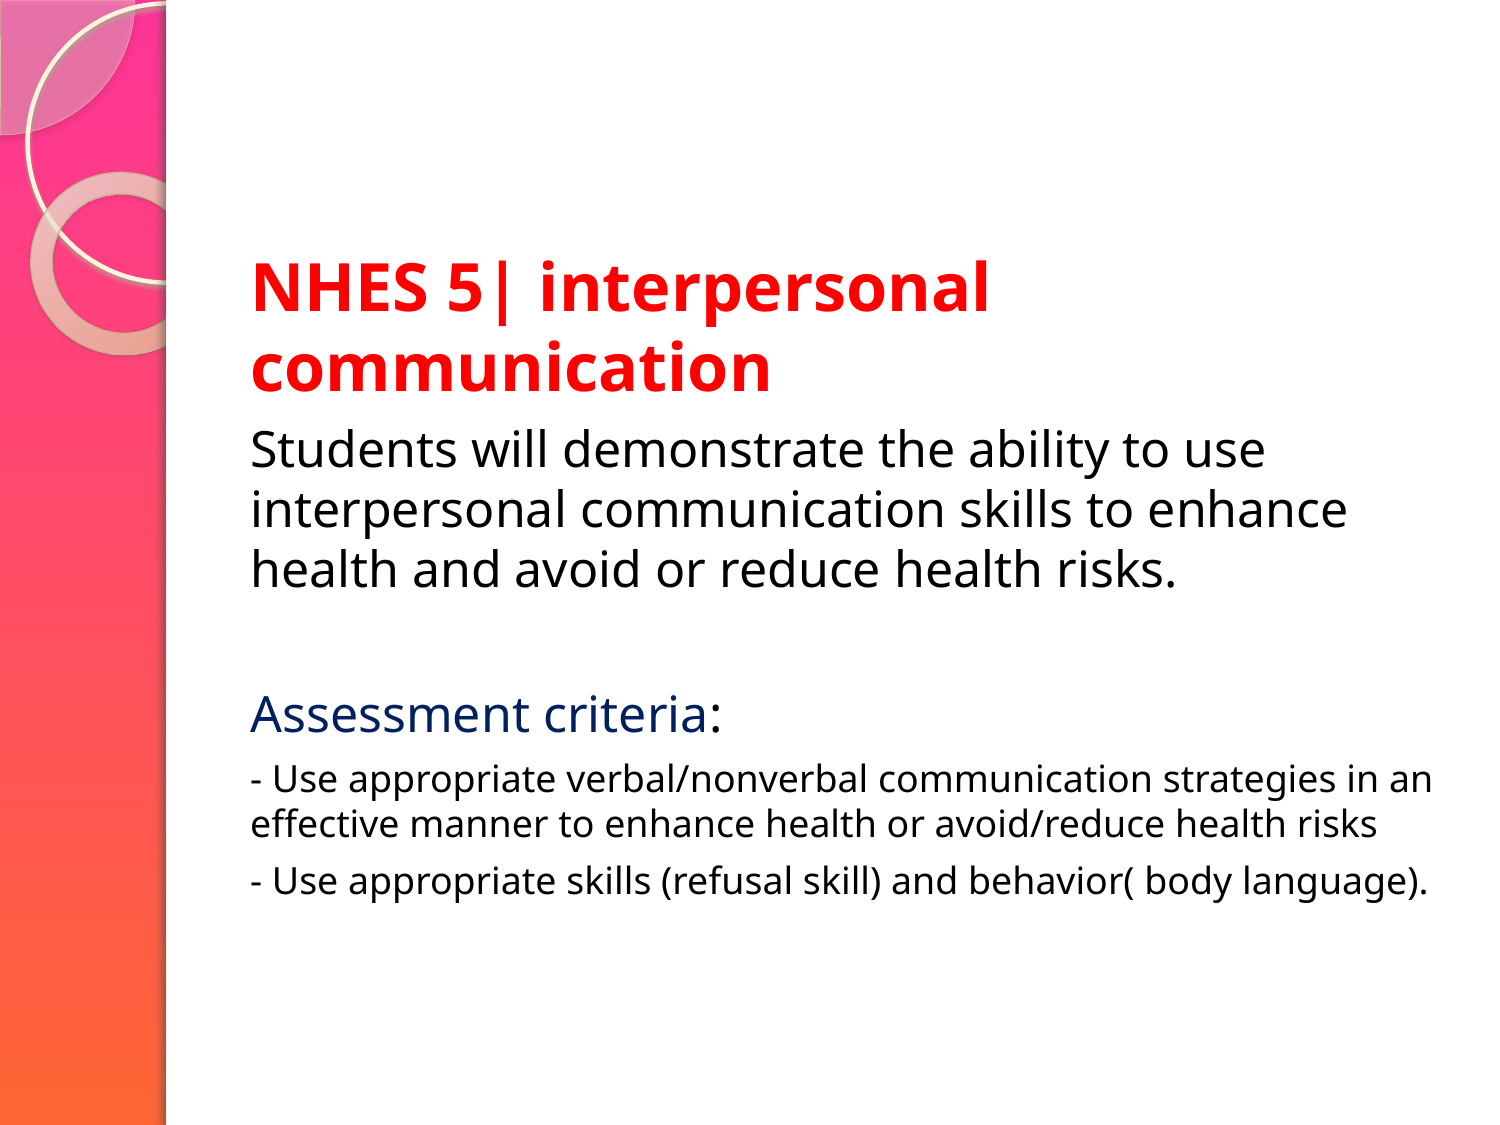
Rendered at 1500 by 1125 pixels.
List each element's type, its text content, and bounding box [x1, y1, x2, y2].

list NHES 5| interpersonal communication Students will demonstrate the ability to use interpersonal communication skills to enhance health and avoid or reduce health risks. Assessment criteria: - Use appropriate verbal/nonverbal communication strategies in an effective manner to enhance health or avoid/reduce health risks - Use appropriate skills (refusal skill) and behavior( body language). [235, 237, 1466, 1025]
